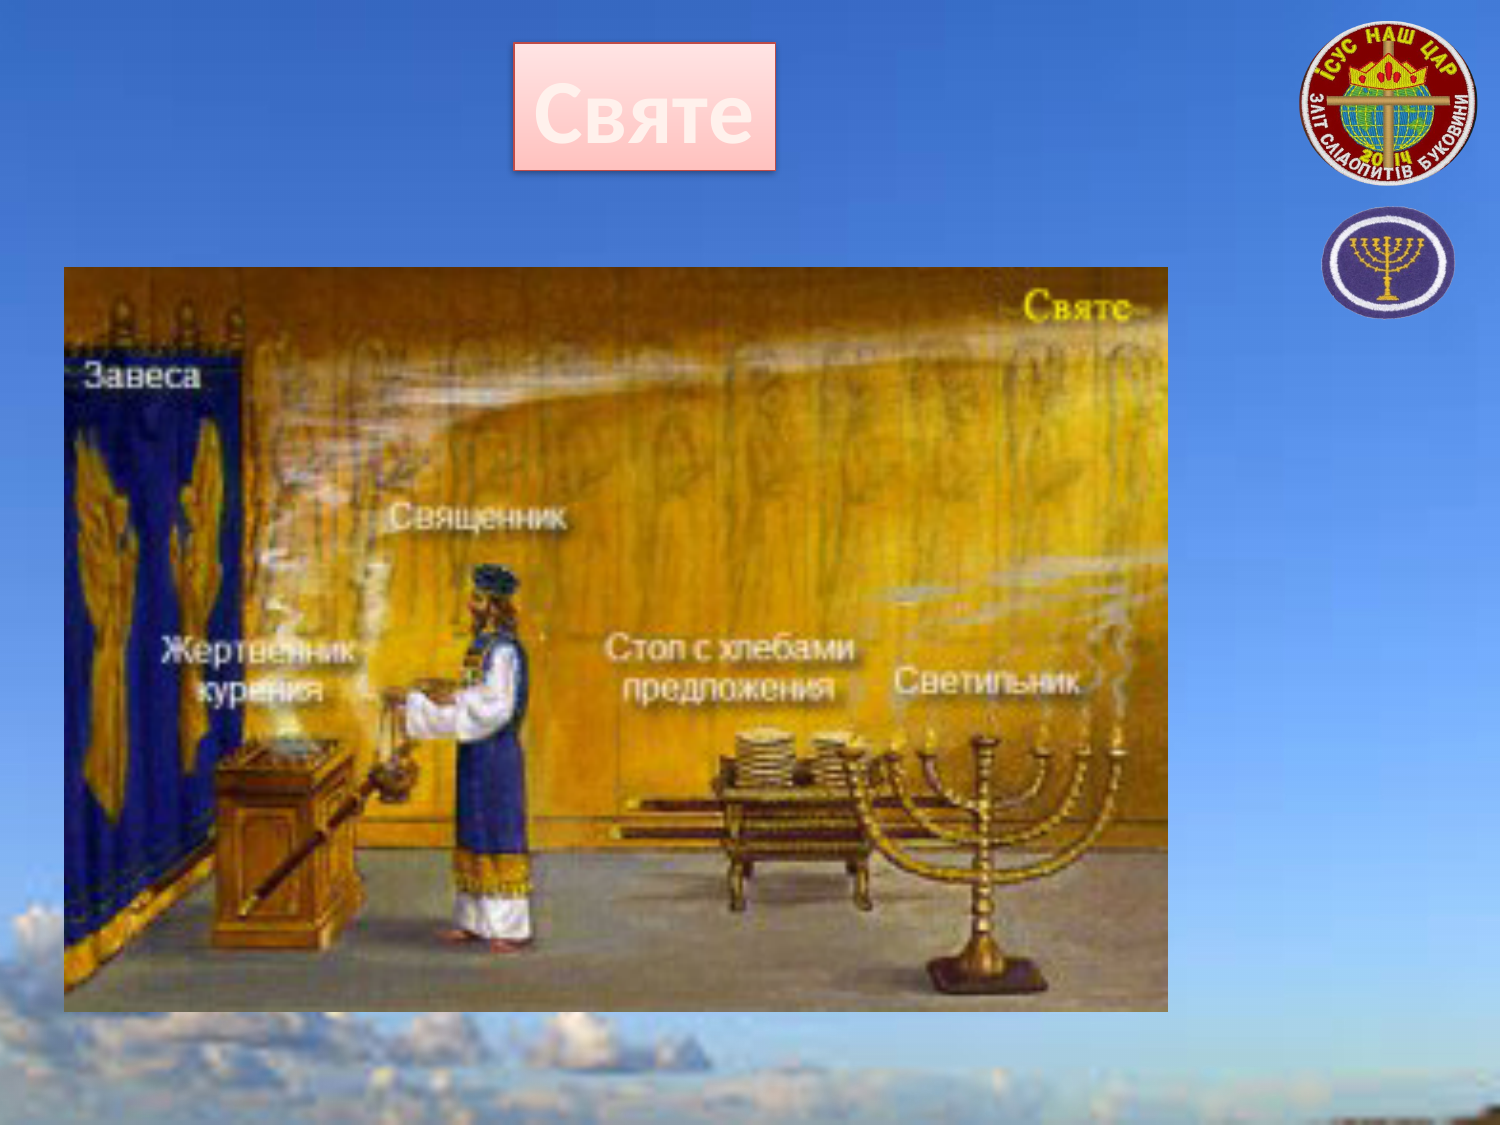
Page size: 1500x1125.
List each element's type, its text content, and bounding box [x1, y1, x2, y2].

picture [0, 0, 1500, 1125]
title Святе [513, 42, 776, 171]
